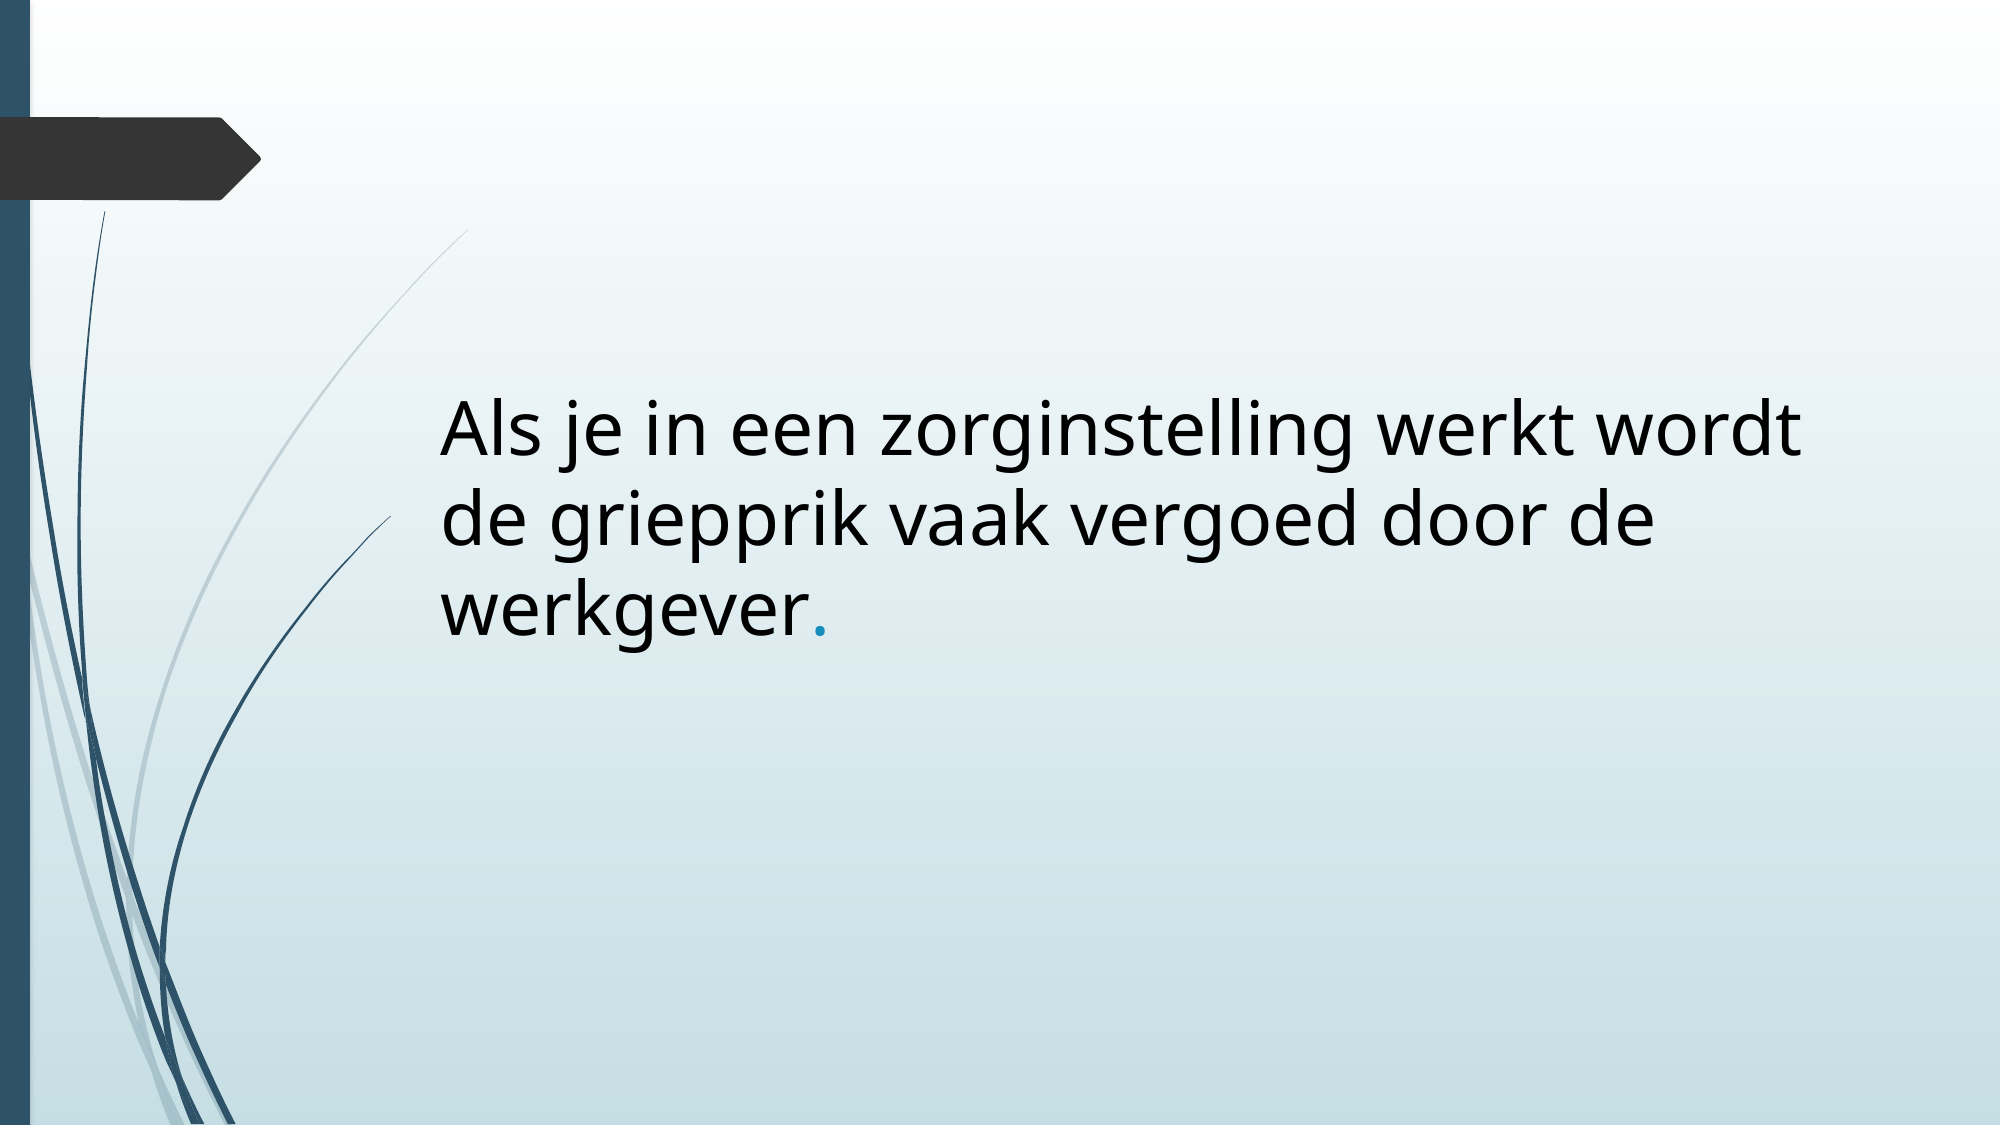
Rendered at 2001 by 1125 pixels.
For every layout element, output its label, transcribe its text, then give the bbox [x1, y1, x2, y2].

title Als je in een zorginstelling werkt wordt de griepprik vaak vergoed door de werkgever. [425, 102, 1888, 1017]
